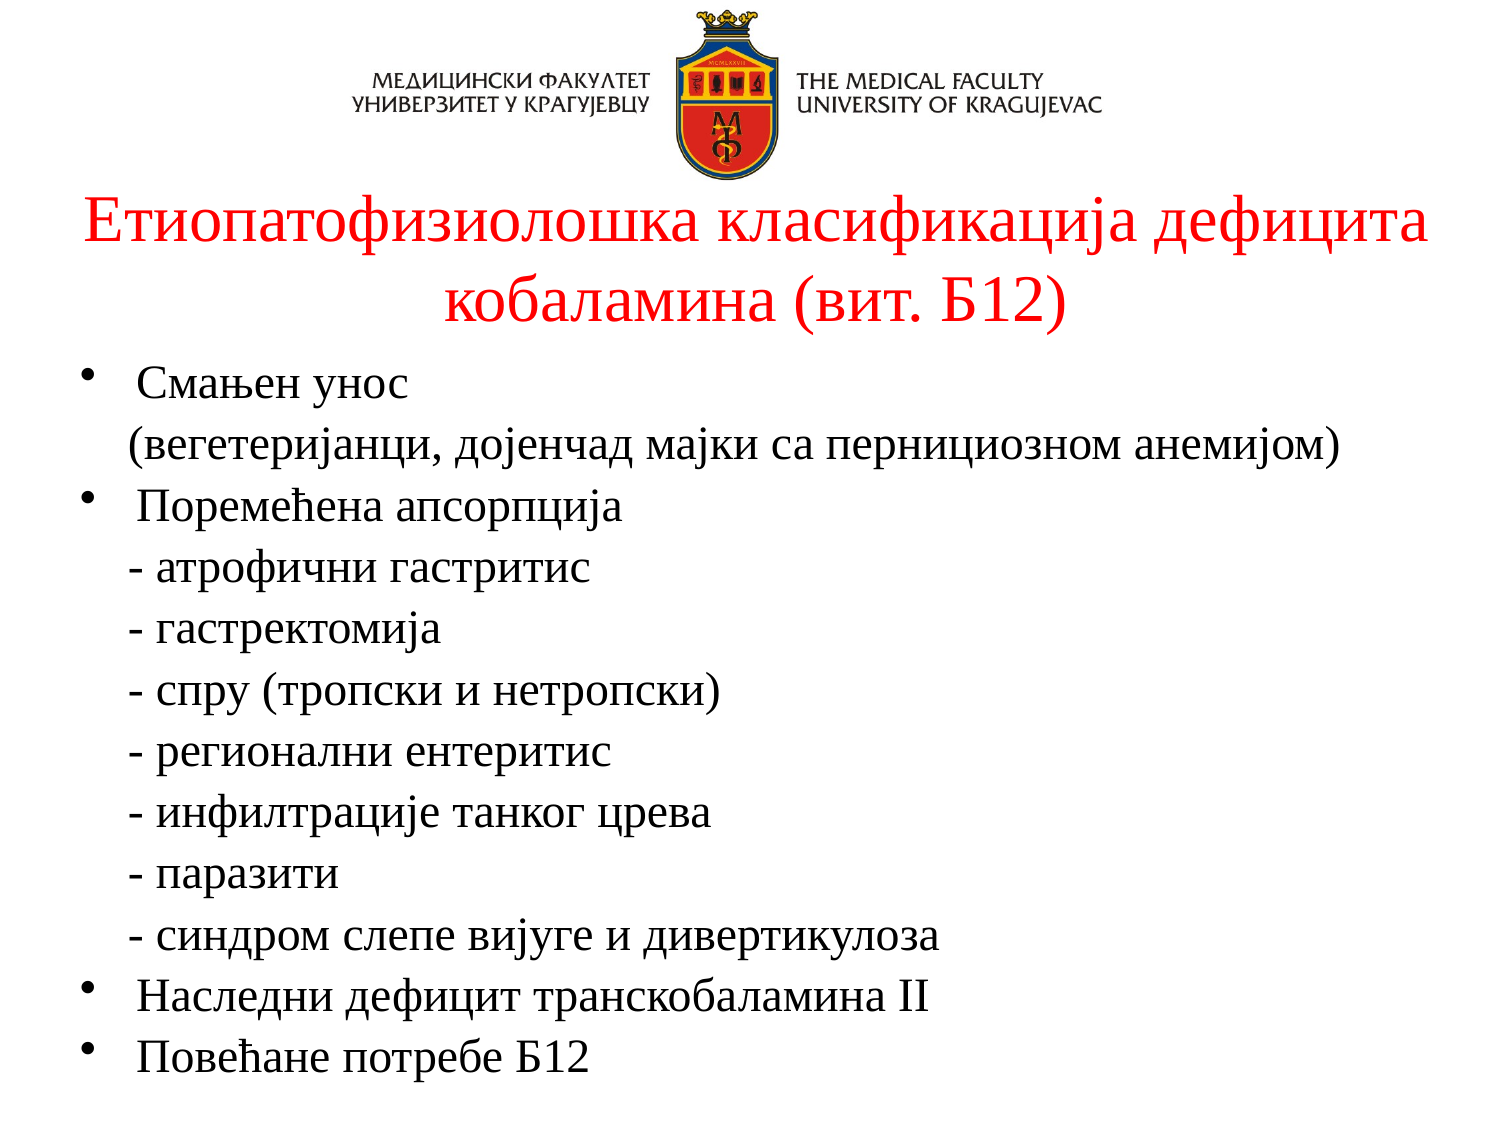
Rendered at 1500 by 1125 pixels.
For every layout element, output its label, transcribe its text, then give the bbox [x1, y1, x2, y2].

list Смањен унос (вегетеријанци, дојенчад мајки са пернициозном анемијом) Поремећена апсорпција - атрофични гастритис - гастректомија - спру (тропски и нетропски) - регионални ентеритис - инфилтрације танког црева - паразити - синдром слепе вијуге и дивертикулоза Наследни дефицит транскобаламина II Повећане потребе Б12 [64, 349, 1416, 1125]
title Етиопатофизиолошка класификација дефицита кобаламина (вит. Б12) [64, 160, 1449, 349]
picture [328, 0, 1125, 160]
